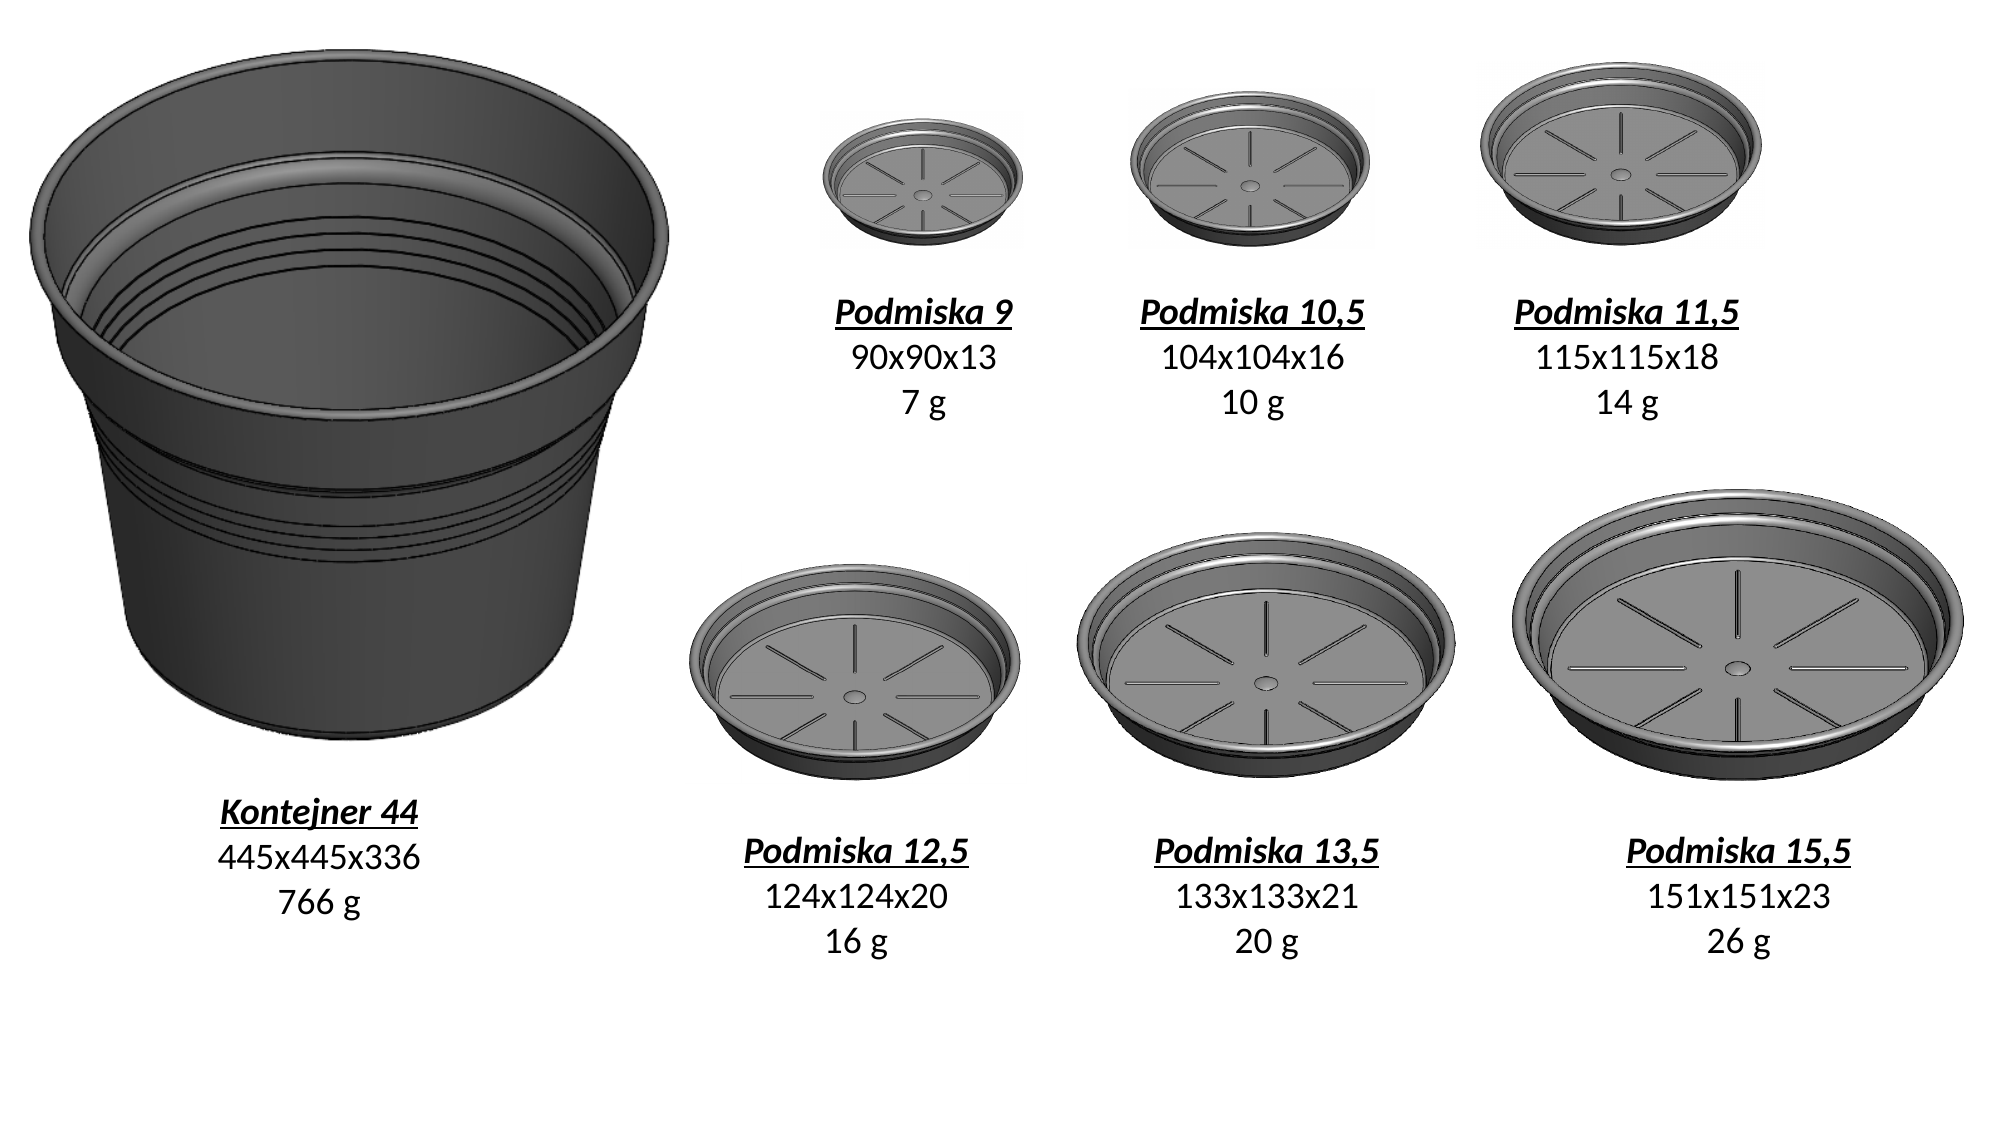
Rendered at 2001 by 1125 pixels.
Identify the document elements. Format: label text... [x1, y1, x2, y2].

picture [820, 111, 1024, 249]
picture [1506, 485, 1971, 785]
text_box Podmiska 12,5 124x124x20 16 g [709, 818, 1003, 969]
text_box Podmiska 13,5 133x133x21 20 g [1120, 818, 1413, 969]
text_box Podmiska 10,5 104x104x16 10 g [1106, 279, 1399, 430]
text_box Podmiska 15,5 151x151x23 26 g [1592, 818, 1885, 969]
text_box Podmiska 9 90x90x13 7 g [777, 279, 1070, 430]
picture [1128, 88, 1376, 249]
picture [1476, 61, 1765, 249]
text_box Podmiska 11,5 115x115x18 14 g [1480, 279, 1773, 430]
text_box Kontejner 44 445x445x336 766 g [173, 779, 466, 930]
picture [1069, 527, 1464, 785]
picture [685, 562, 1027, 784]
picture [23, 23, 683, 753]
